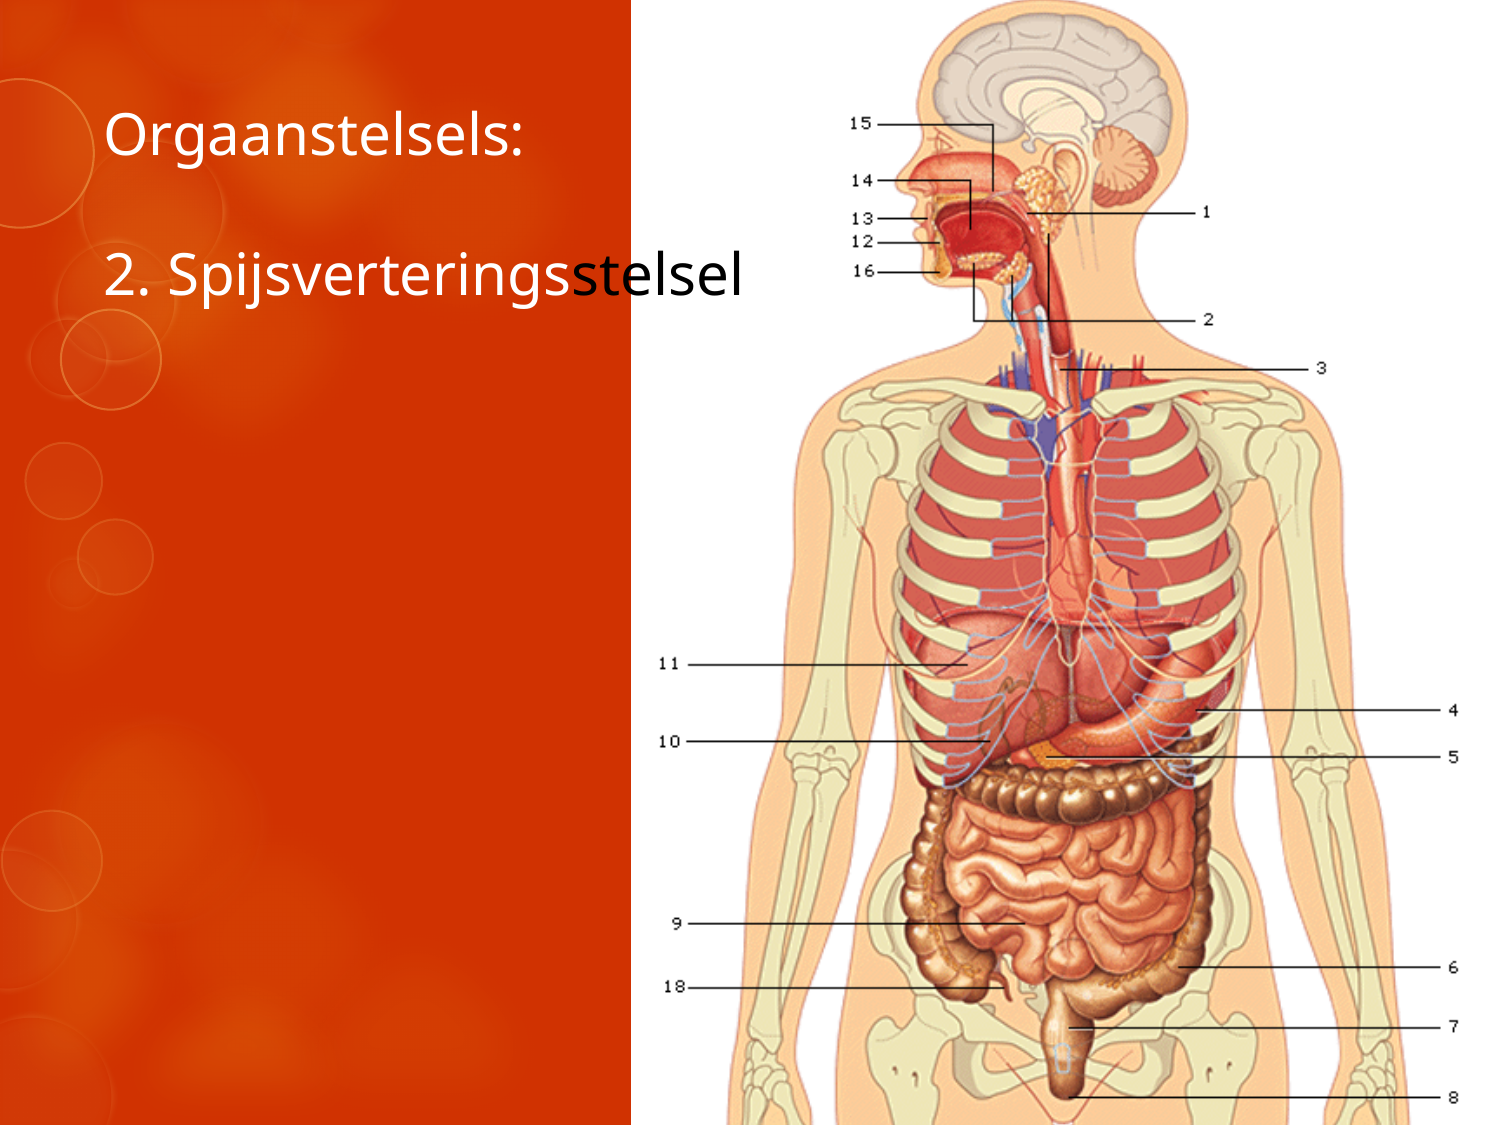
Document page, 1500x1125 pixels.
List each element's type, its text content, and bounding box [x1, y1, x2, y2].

text_box Orgaanstelsels: 2. Spijsverteringsstelsel [88, 90, 625, 315]
picture [631, 0, 1500, 1125]
